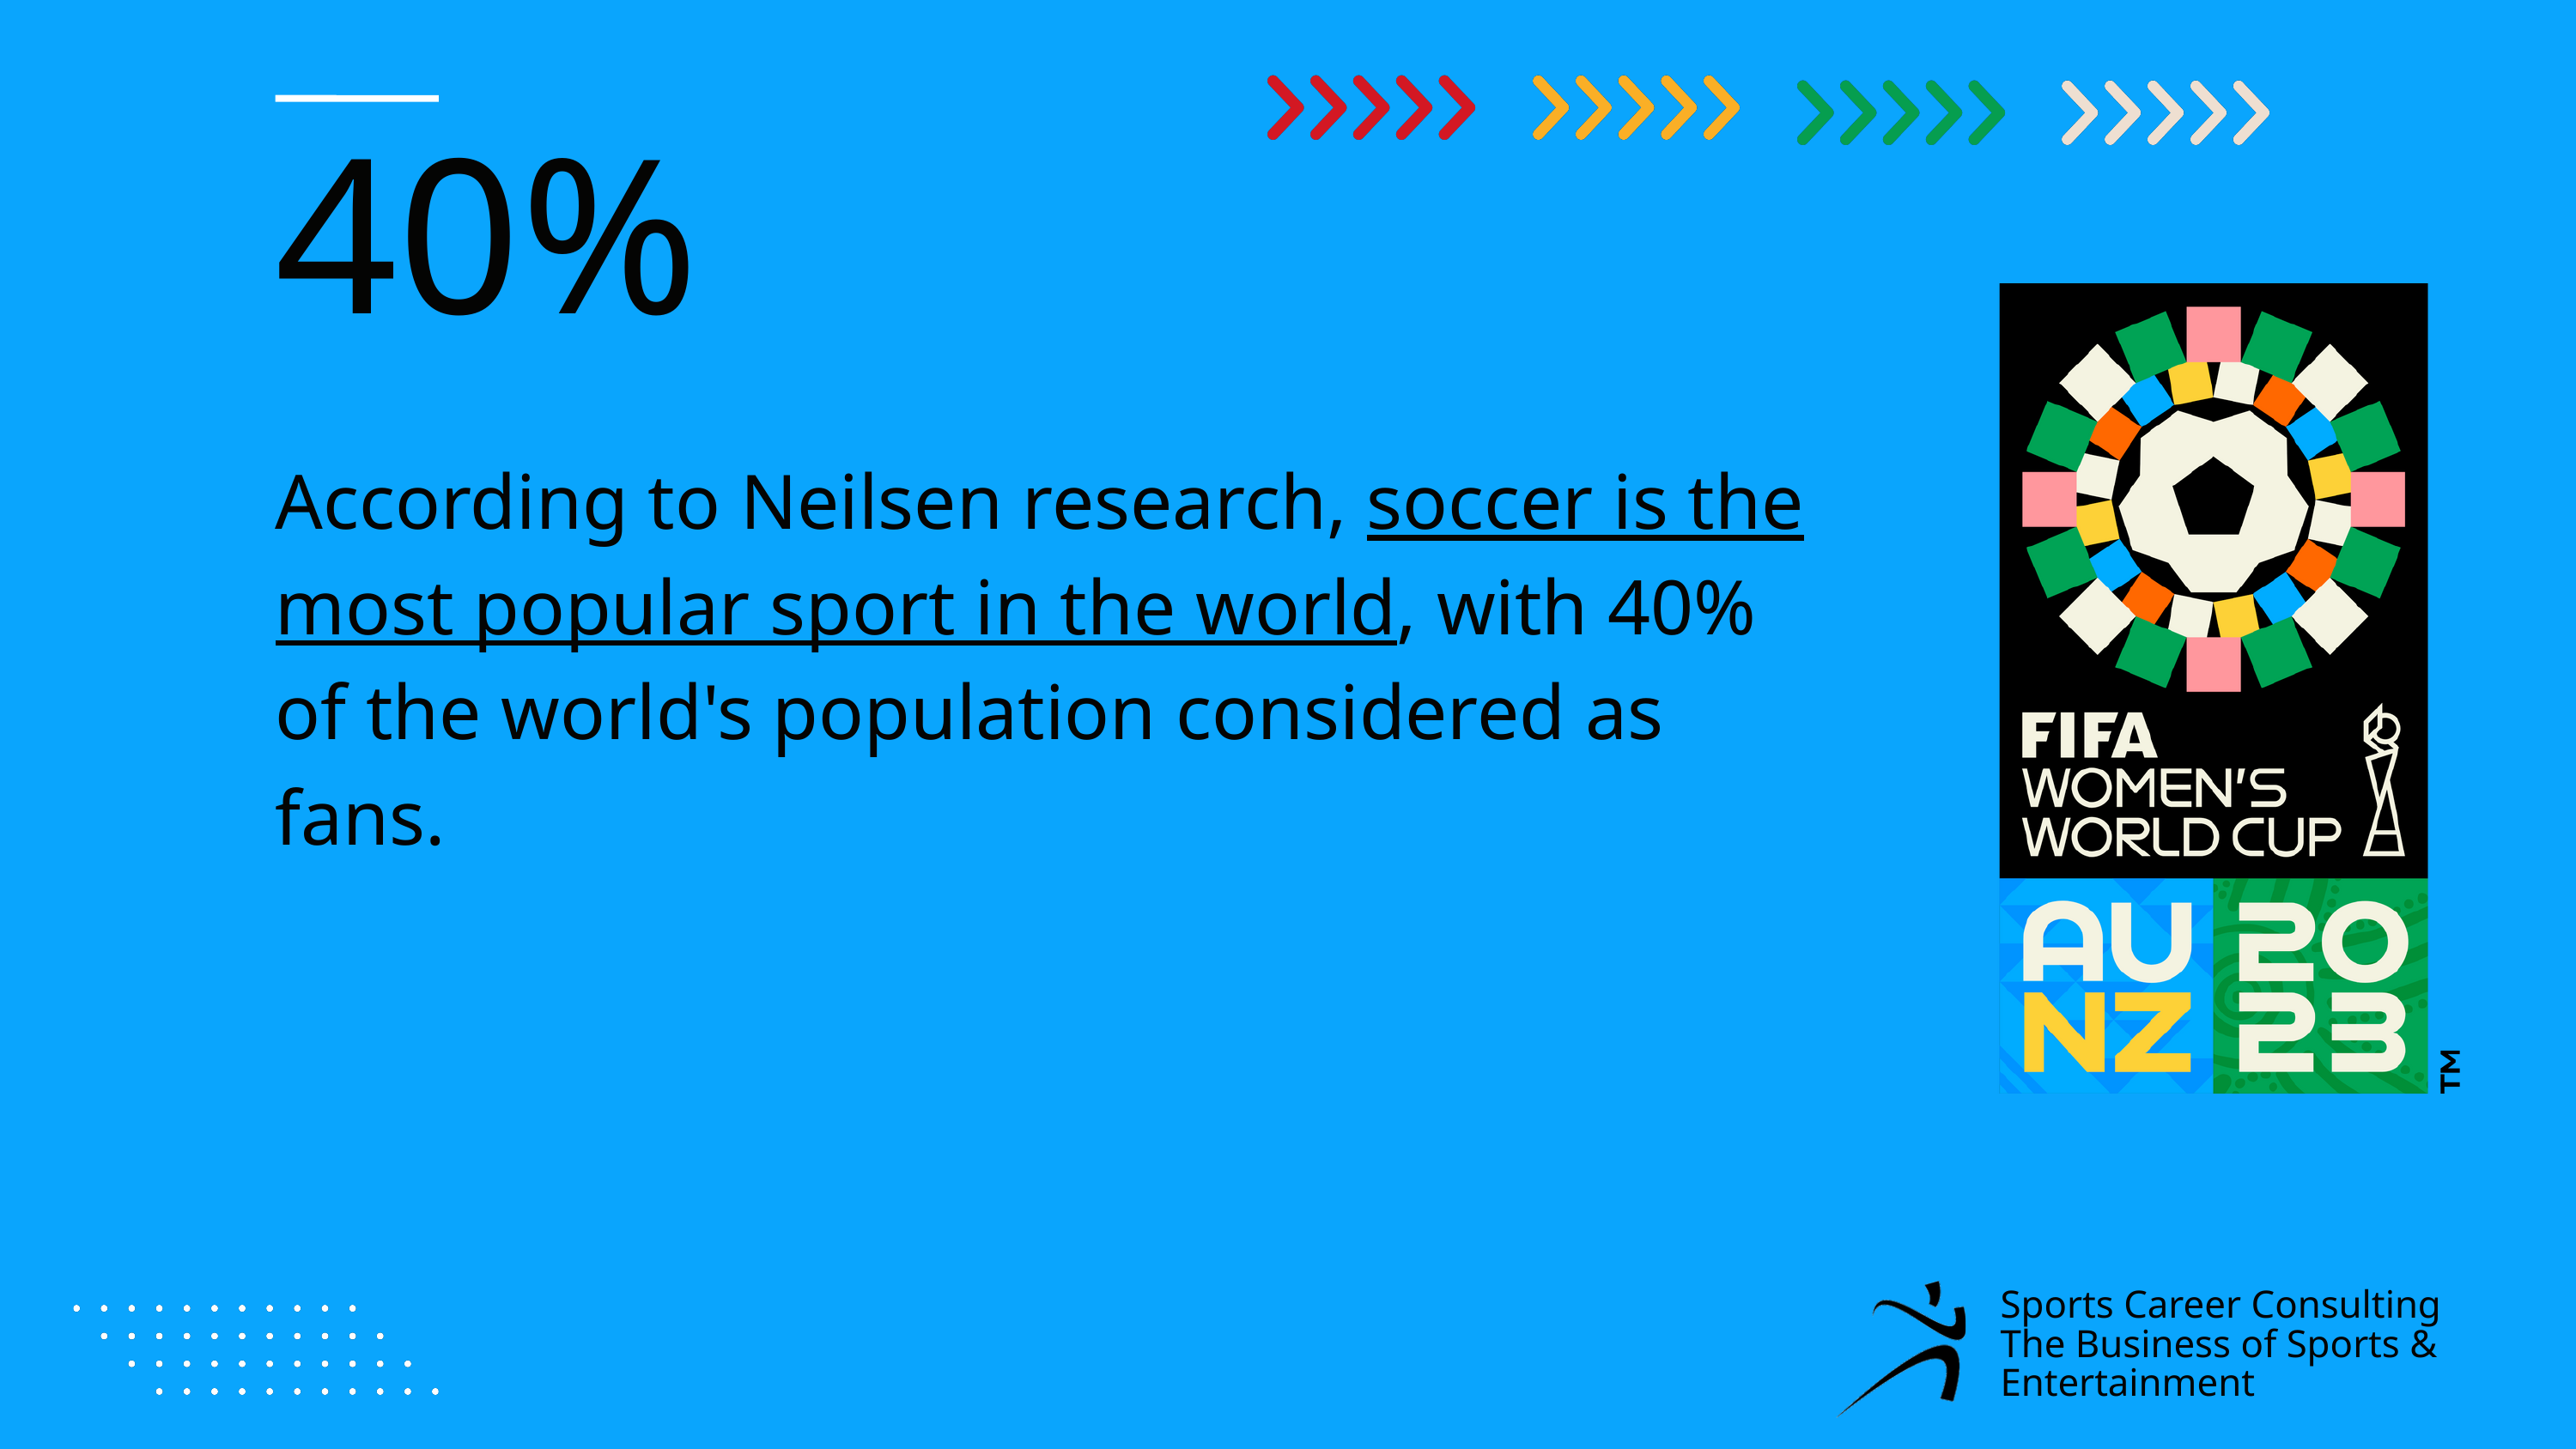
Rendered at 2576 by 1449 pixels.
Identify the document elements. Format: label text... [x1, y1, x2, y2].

text_box [73, 1305, 439, 1395]
text_box [1267, 75, 1476, 140]
text_box 40% [275, 120, 1273, 357]
text_box [1836, 1281, 1966, 1418]
text_box Sports Career Consulting The Business of Sports & Entertainment [2000, 1286, 2508, 1404]
text_box [1965, 283, 2460, 1094]
text_box According to Neilsen research, soccer is the most popular sport in the world, with 40% of the world's population considered as fans. [275, 439, 1819, 860]
text_box [2061, 80, 2270, 145]
text_box [1531, 75, 1741, 140]
text_box [1796, 80, 2006, 145]
